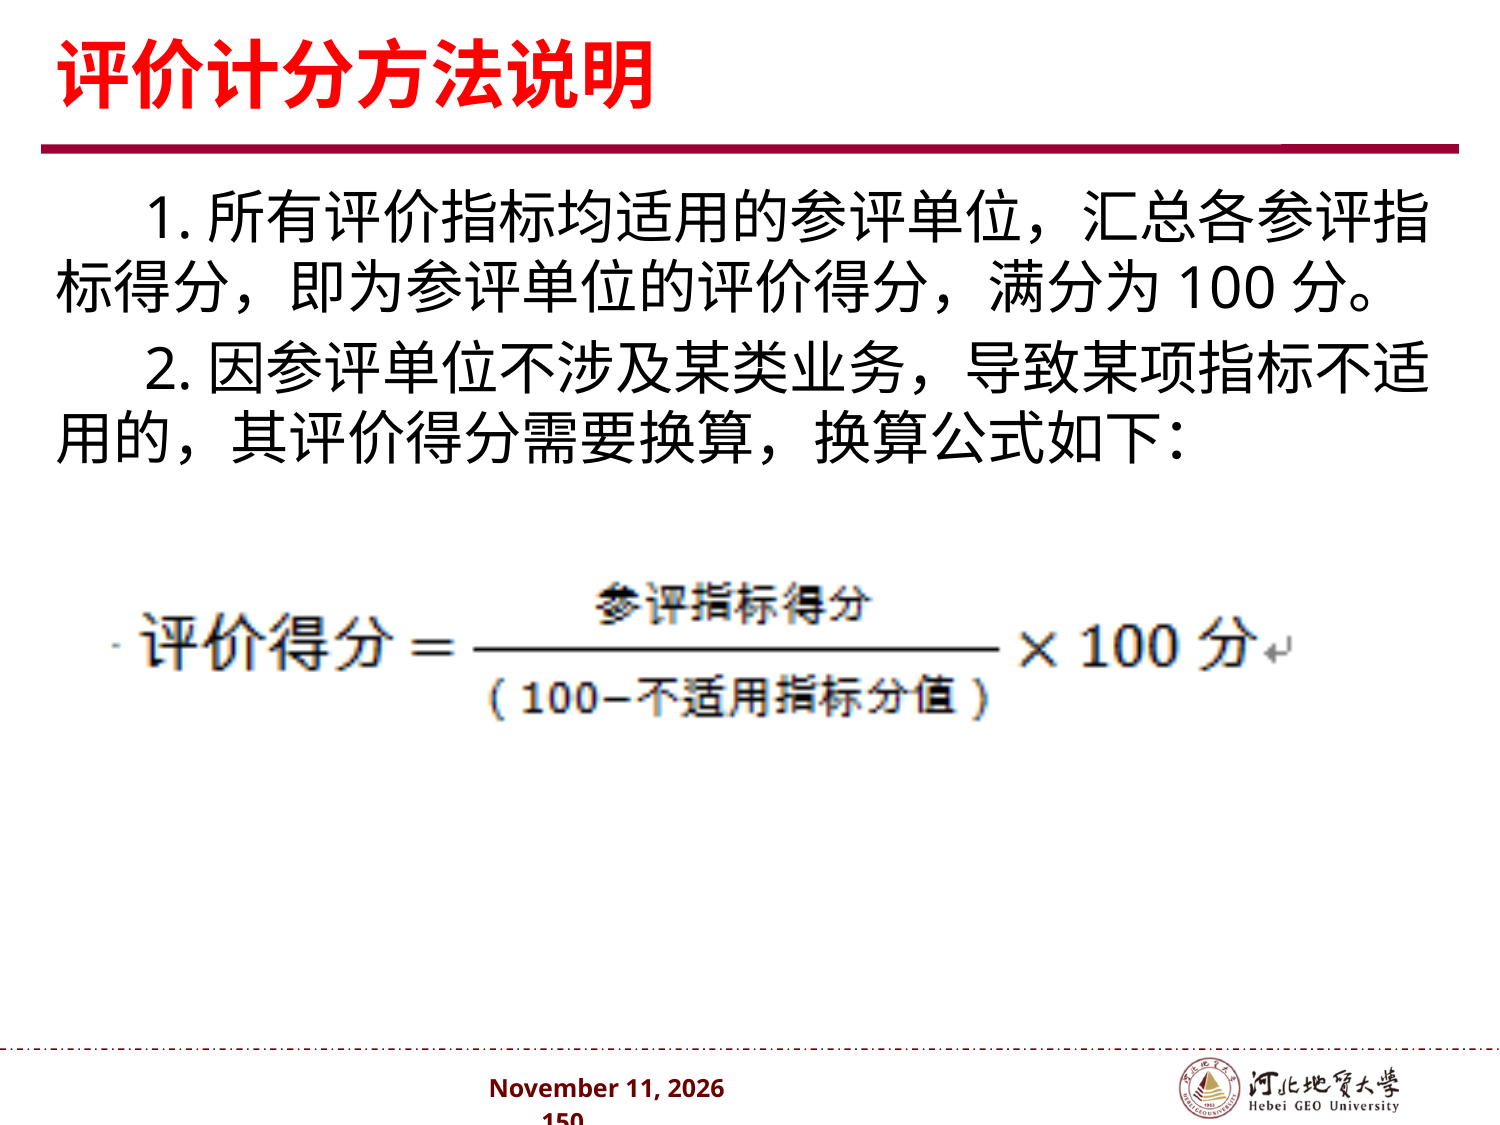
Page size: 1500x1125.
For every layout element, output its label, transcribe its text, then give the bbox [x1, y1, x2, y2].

picture [64, 491, 1424, 803]
title 评价计分方法说明 [40, 18, 1460, 126]
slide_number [473, 1064, 990, 1109]
picture [1159, 1049, 1420, 1125]
list 1.所有评价指标均适用的参评单位，汇总各参评指标得分，即为参评单位的评价得分，满分为100分。 2.因参评单位不涉及某类业务，导致某项指标不适用的，其评价得分需要换算，换算公式如下： 【缺公式】？？？ [40, 172, 1460, 1036]
